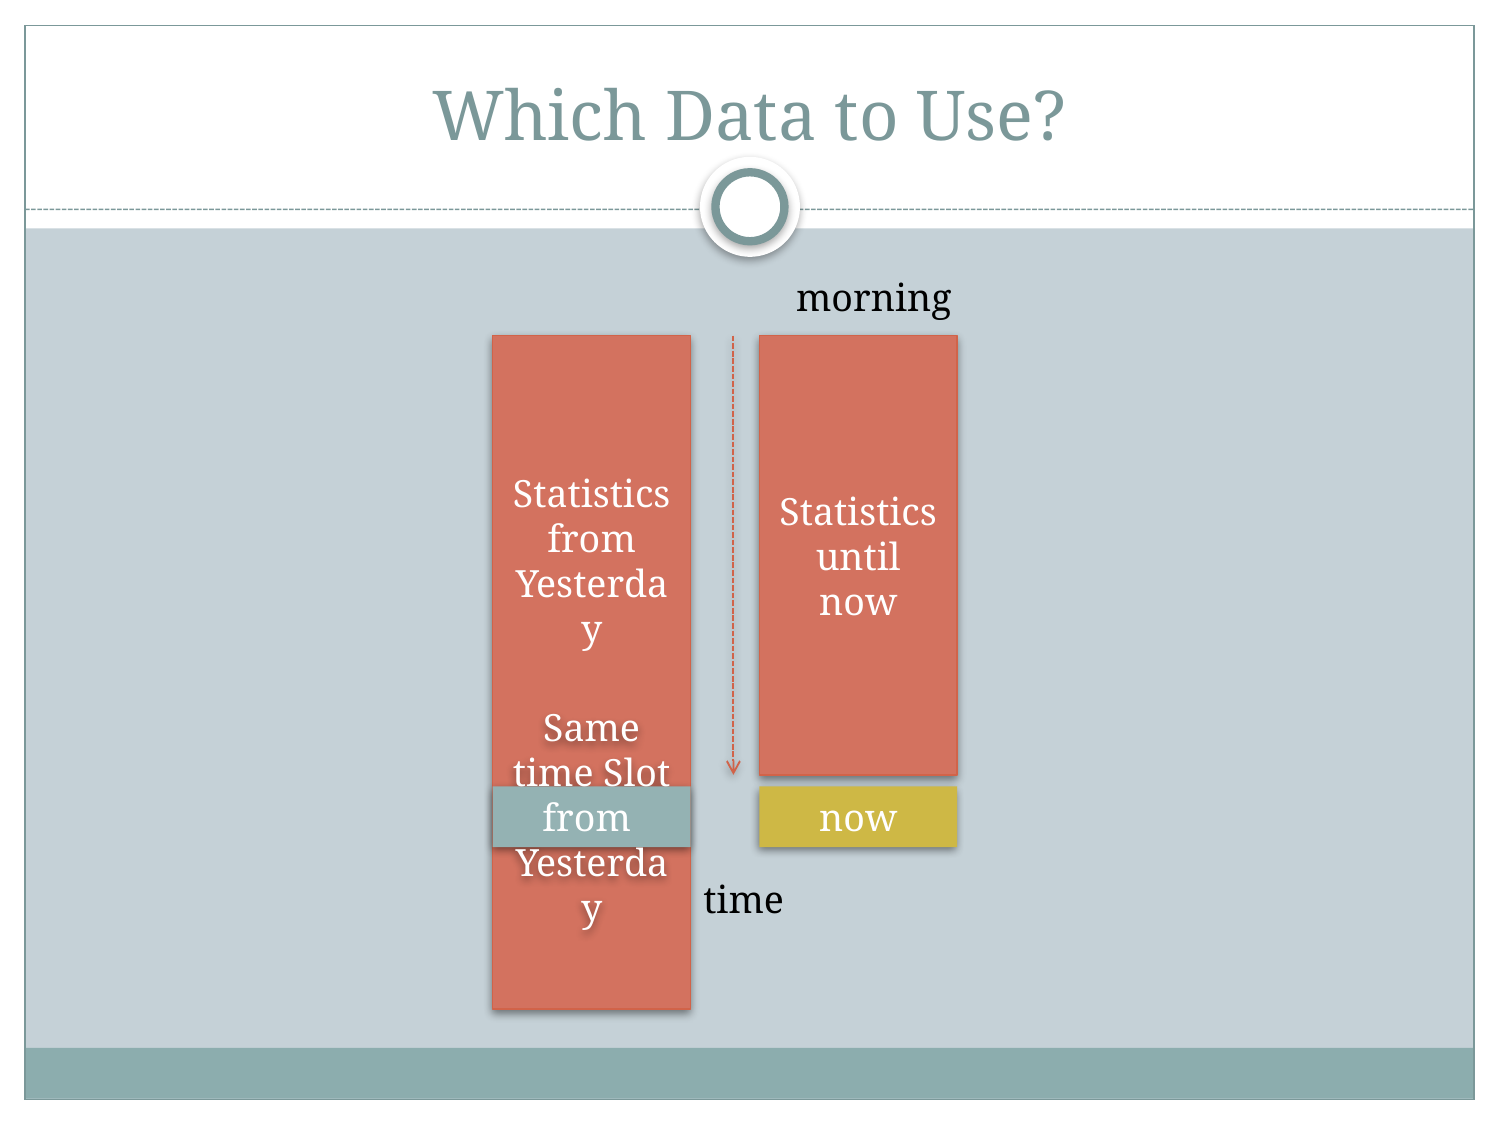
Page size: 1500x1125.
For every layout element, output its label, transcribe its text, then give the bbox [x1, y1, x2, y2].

text_box Statistics from Yesterday [492, 857, 691, 1010]
text_box morning [781, 266, 967, 327]
text_box Statistics from Yesterday [492, 335, 691, 784]
title Which Data to Use? [49, 37, 1450, 162]
text_box Statistics until now [759, 335, 958, 776]
text_box time [697, 868, 799, 929]
text_box now [759, 786, 958, 848]
text_box Same time Slot from Yesterday [492, 786, 691, 848]
